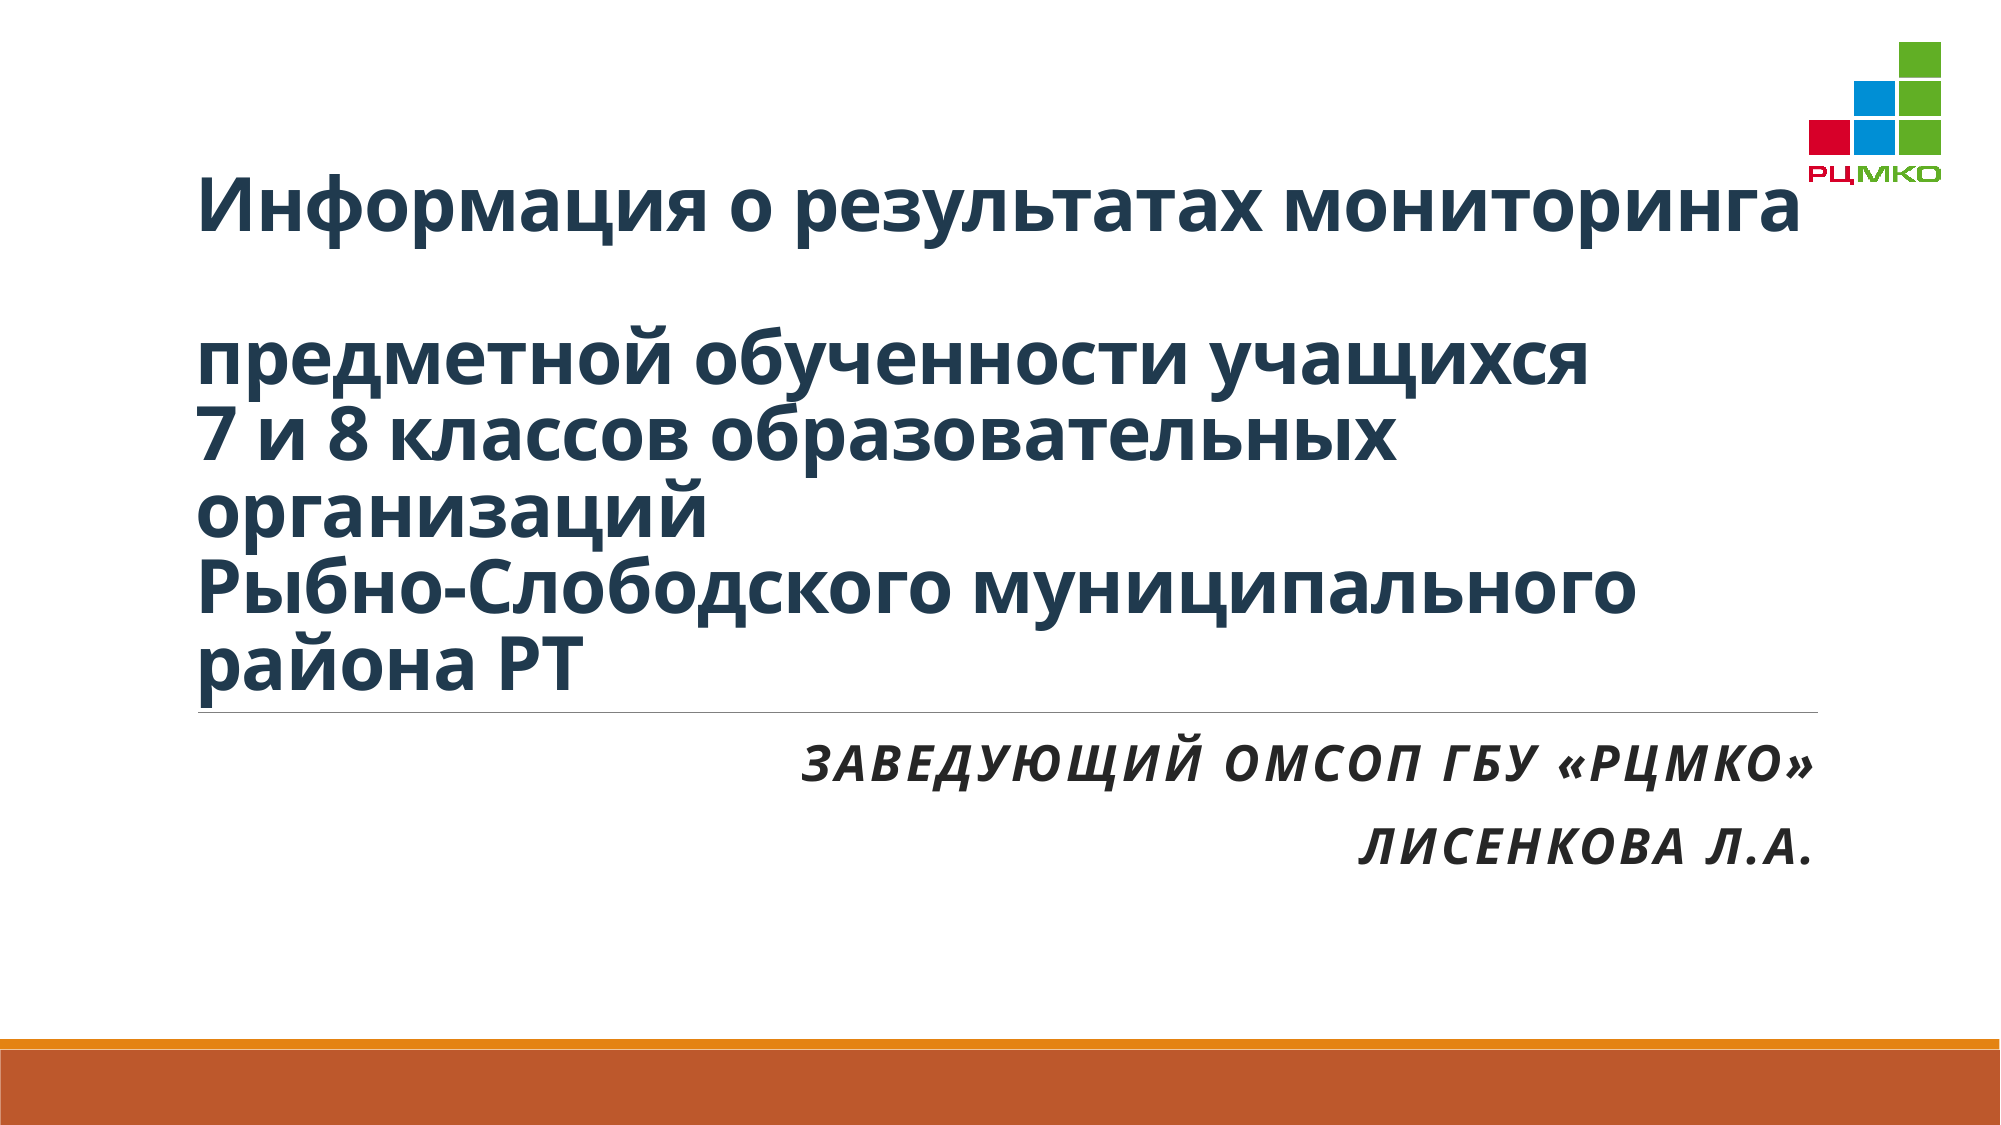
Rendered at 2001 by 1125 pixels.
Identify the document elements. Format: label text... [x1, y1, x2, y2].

picture [1809, 41, 1941, 185]
subtitle Заведующий ОМСОП ГБУ «РЦМКО» Лисенкова Л.А. [180, 730, 1831, 919]
title Информация о результатах мониторинга предметной обученности учащихся 7 и 8 классов образовательных организаций Рыбно-Слободского муниципального района РТ [180, 127, 1831, 713]
